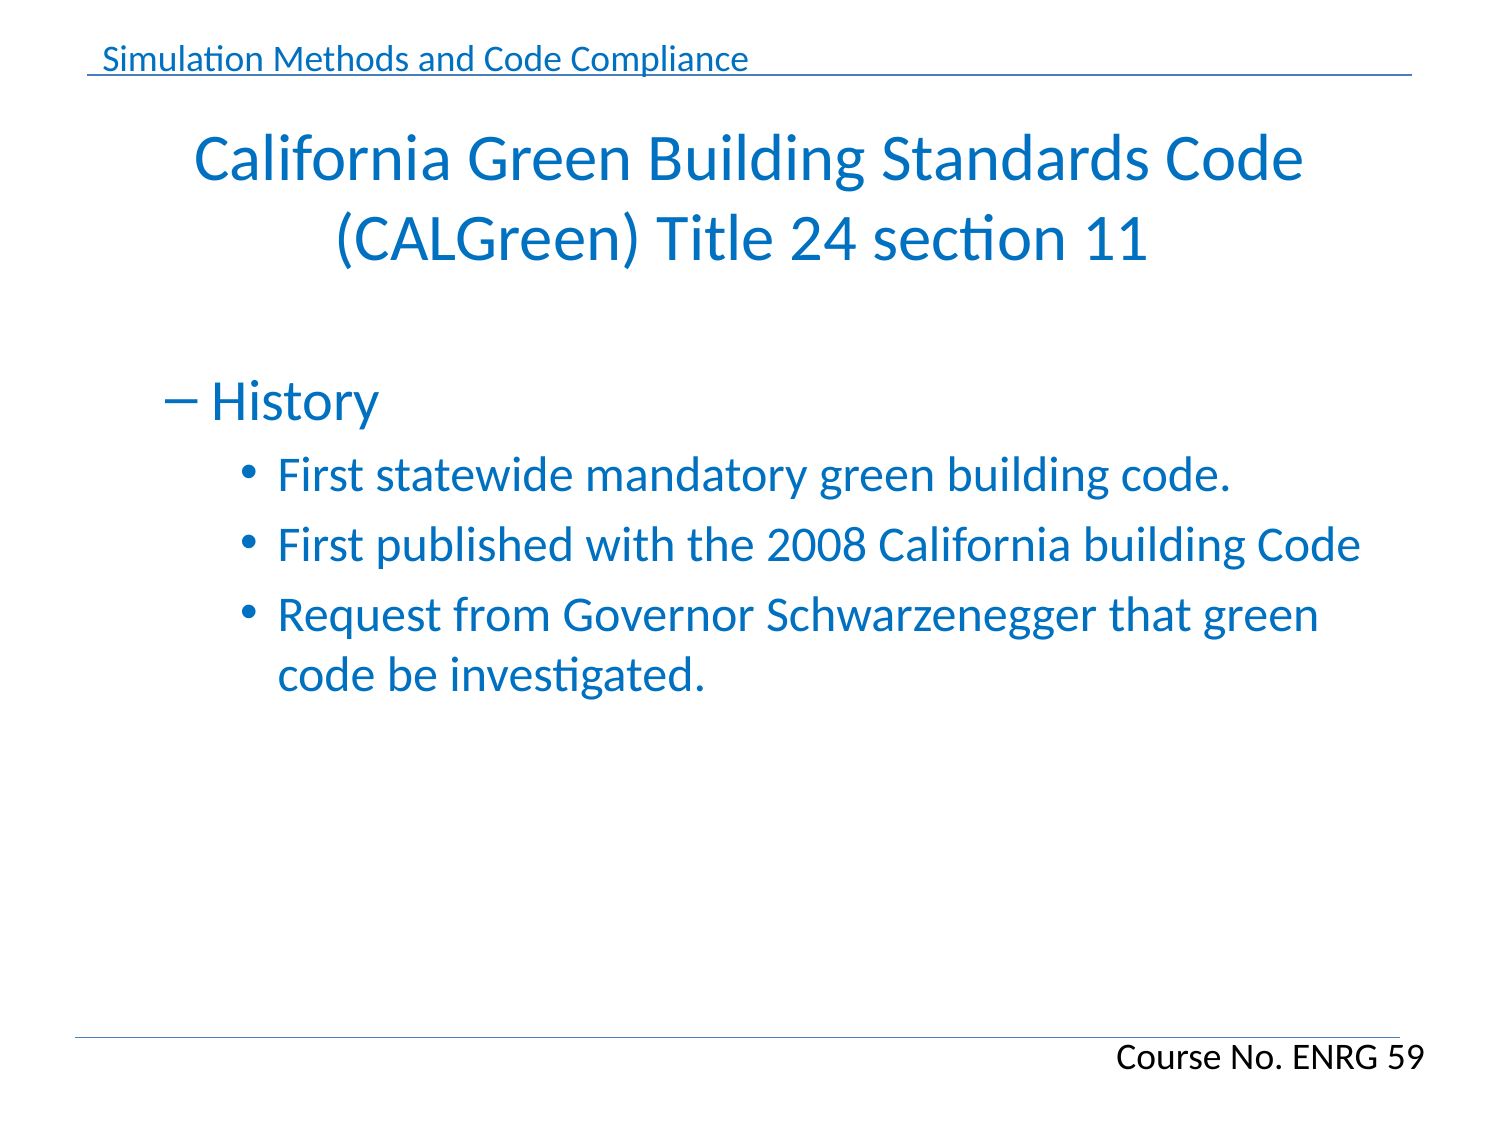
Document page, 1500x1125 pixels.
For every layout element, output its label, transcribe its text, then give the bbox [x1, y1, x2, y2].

title California Green Building Standards Code (CALGreen) Title 24 section 11 [62, 99, 1438, 288]
list History First statewide mandatory green building code. First published with the 2008 California building Code Request from Governor Schwarzenegger that green code be investigated. [75, 288, 1425, 1005]
